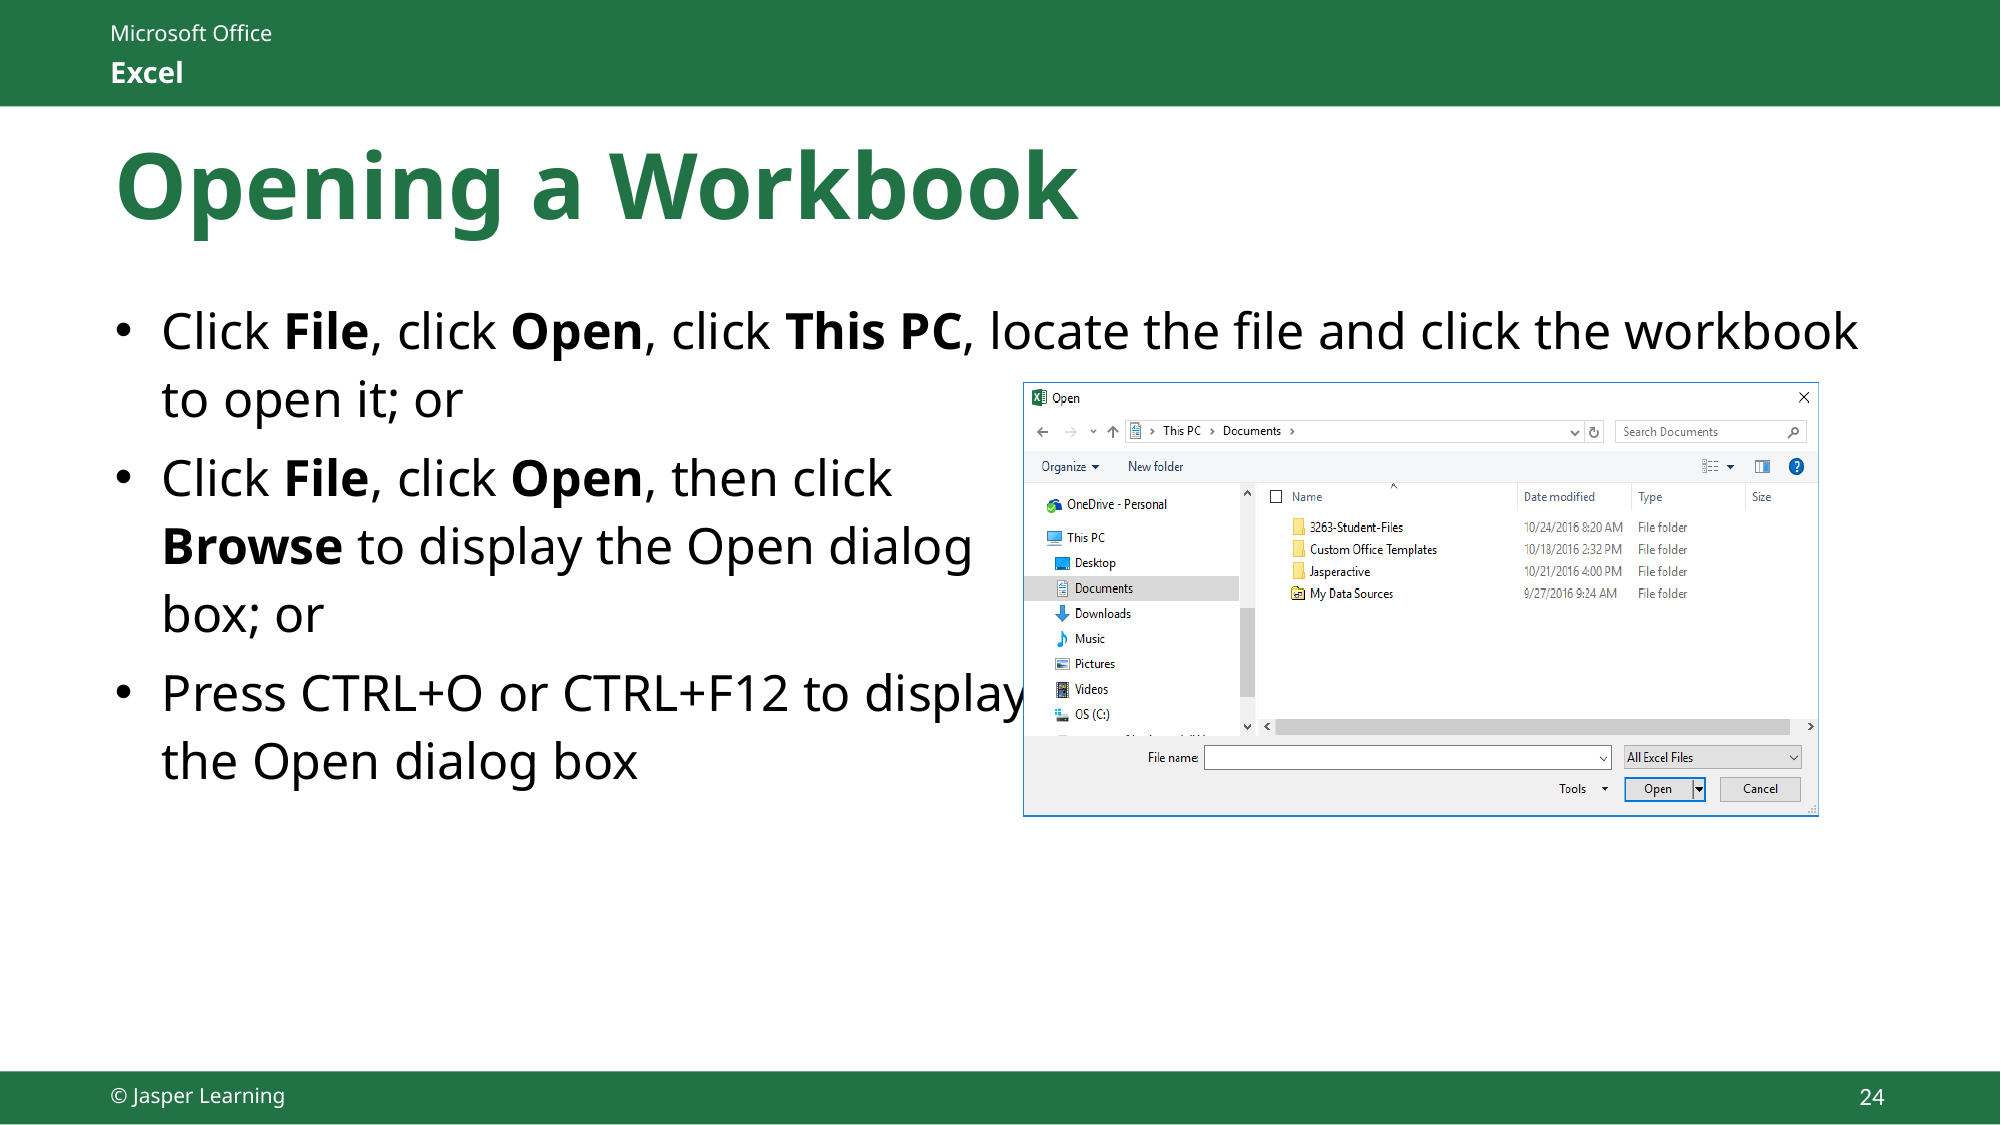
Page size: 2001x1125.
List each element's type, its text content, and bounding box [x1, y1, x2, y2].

picture [1022, 382, 1819, 818]
title Opening a Workbook [99, 118, 1866, 248]
slide_number 24 [1433, 1065, 1900, 1125]
list Click File, click Open, click This PC, locate the file and click the workbook to open it; or Click File, click Open, then click Browse to display the Open dialog box; or Press CTRL+O or CTRL+F12 to display the Open dialog box [99, 283, 1900, 1026]
footer © Jasper Learning [95, 1065, 729, 1125]
